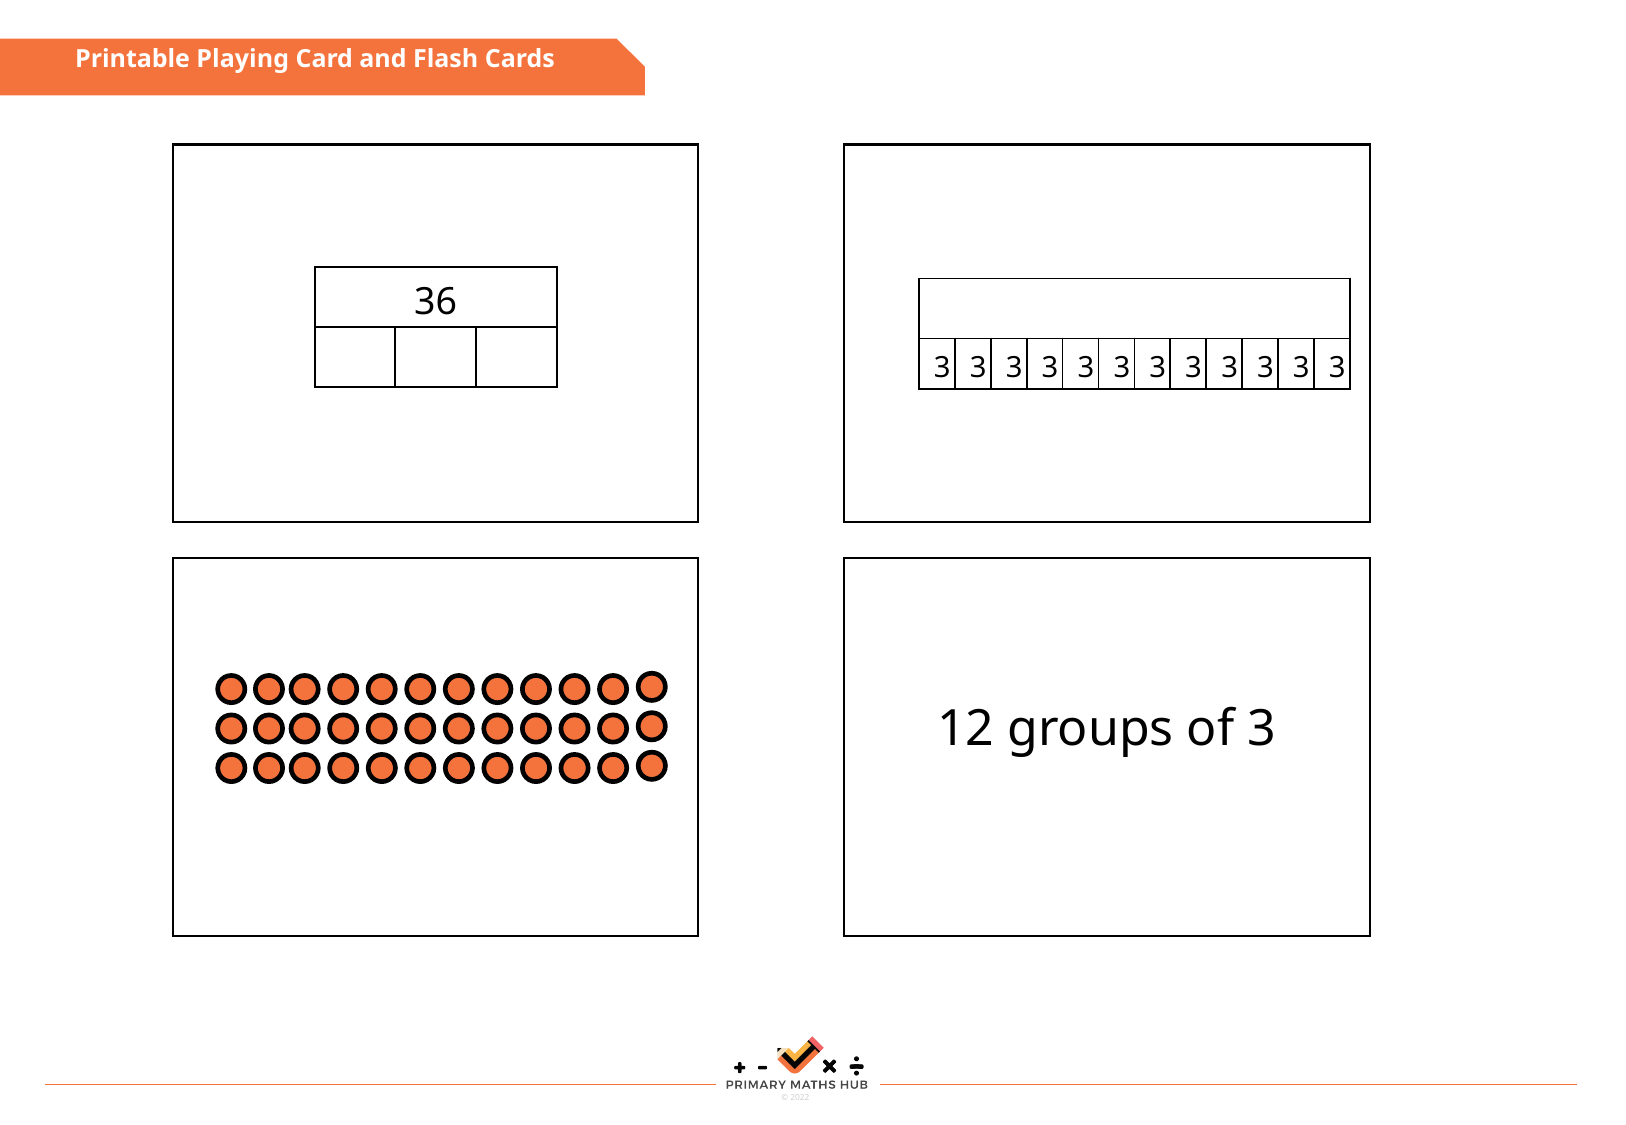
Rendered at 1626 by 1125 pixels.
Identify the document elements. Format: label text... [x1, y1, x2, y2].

table_cell 3 [1028, 339, 1062, 388]
text_box © 2022 [720, 1084, 870, 1110]
table_cell [396, 328, 475, 386]
text_box 12 groups of 3 [844, 688, 1370, 763]
text_box [405, 713, 435, 744]
text_box [405, 753, 435, 783]
text_box [521, 674, 551, 704]
text_box [216, 713, 246, 744]
table_cell 3 [1063, 339, 1098, 388]
table_cell 3 [1279, 339, 1313, 388]
text_box [559, 753, 590, 783]
text_box [254, 713, 284, 744]
text_box [444, 753, 474, 783]
table_cell 3 [1315, 339, 1349, 388]
text_box [216, 753, 247, 783]
text_box [637, 672, 667, 702]
table_cell 3 [956, 339, 990, 388]
table_cell 3 [920, 339, 954, 388]
text_box [254, 753, 284, 783]
text_box [598, 753, 628, 783]
text_box [367, 674, 397, 704]
text_box [482, 753, 513, 783]
table_cell 3 [1207, 339, 1241, 388]
table_cell 3 [992, 339, 1026, 388]
text_box [367, 713, 397, 744]
text_box [521, 713, 551, 744]
text_box [637, 711, 667, 741]
text_box [254, 674, 284, 704]
text_box [482, 713, 513, 744]
text_box [521, 753, 551, 783]
text_box [367, 753, 397, 783]
text_box [559, 713, 590, 744]
text_box [843, 557, 1371, 937]
text_box [598, 674, 628, 704]
text_box [172, 143, 699, 523]
table_header [920, 279, 1349, 338]
text_box Printable Playing Card and Flash Cards [0, 37, 646, 97]
table_cell 3 [1135, 339, 1169, 388]
text_box [637, 751, 667, 781]
table_cell [316, 328, 394, 386]
text_box [328, 753, 358, 783]
table_cell 3 [1243, 339, 1277, 388]
text_box [405, 674, 435, 704]
table_header 36 [316, 268, 556, 326]
text_box [444, 713, 474, 744]
text_box [598, 713, 628, 744]
text_box [328, 674, 358, 704]
text_box [290, 753, 320, 783]
text_box [482, 674, 513, 704]
text_box [216, 674, 246, 704]
text_box [289, 674, 320, 704]
text_box [843, 143, 1371, 523]
text_box [172, 557, 699, 937]
table_cell 3 [1099, 339, 1134, 388]
text_box [328, 713, 358, 744]
table_cell [477, 328, 556, 386]
text_box [289, 713, 320, 744]
picture [722, 1034, 872, 1094]
table_cell 3 [1171, 339, 1205, 388]
text_box [444, 674, 474, 704]
text_box [559, 674, 590, 704]
